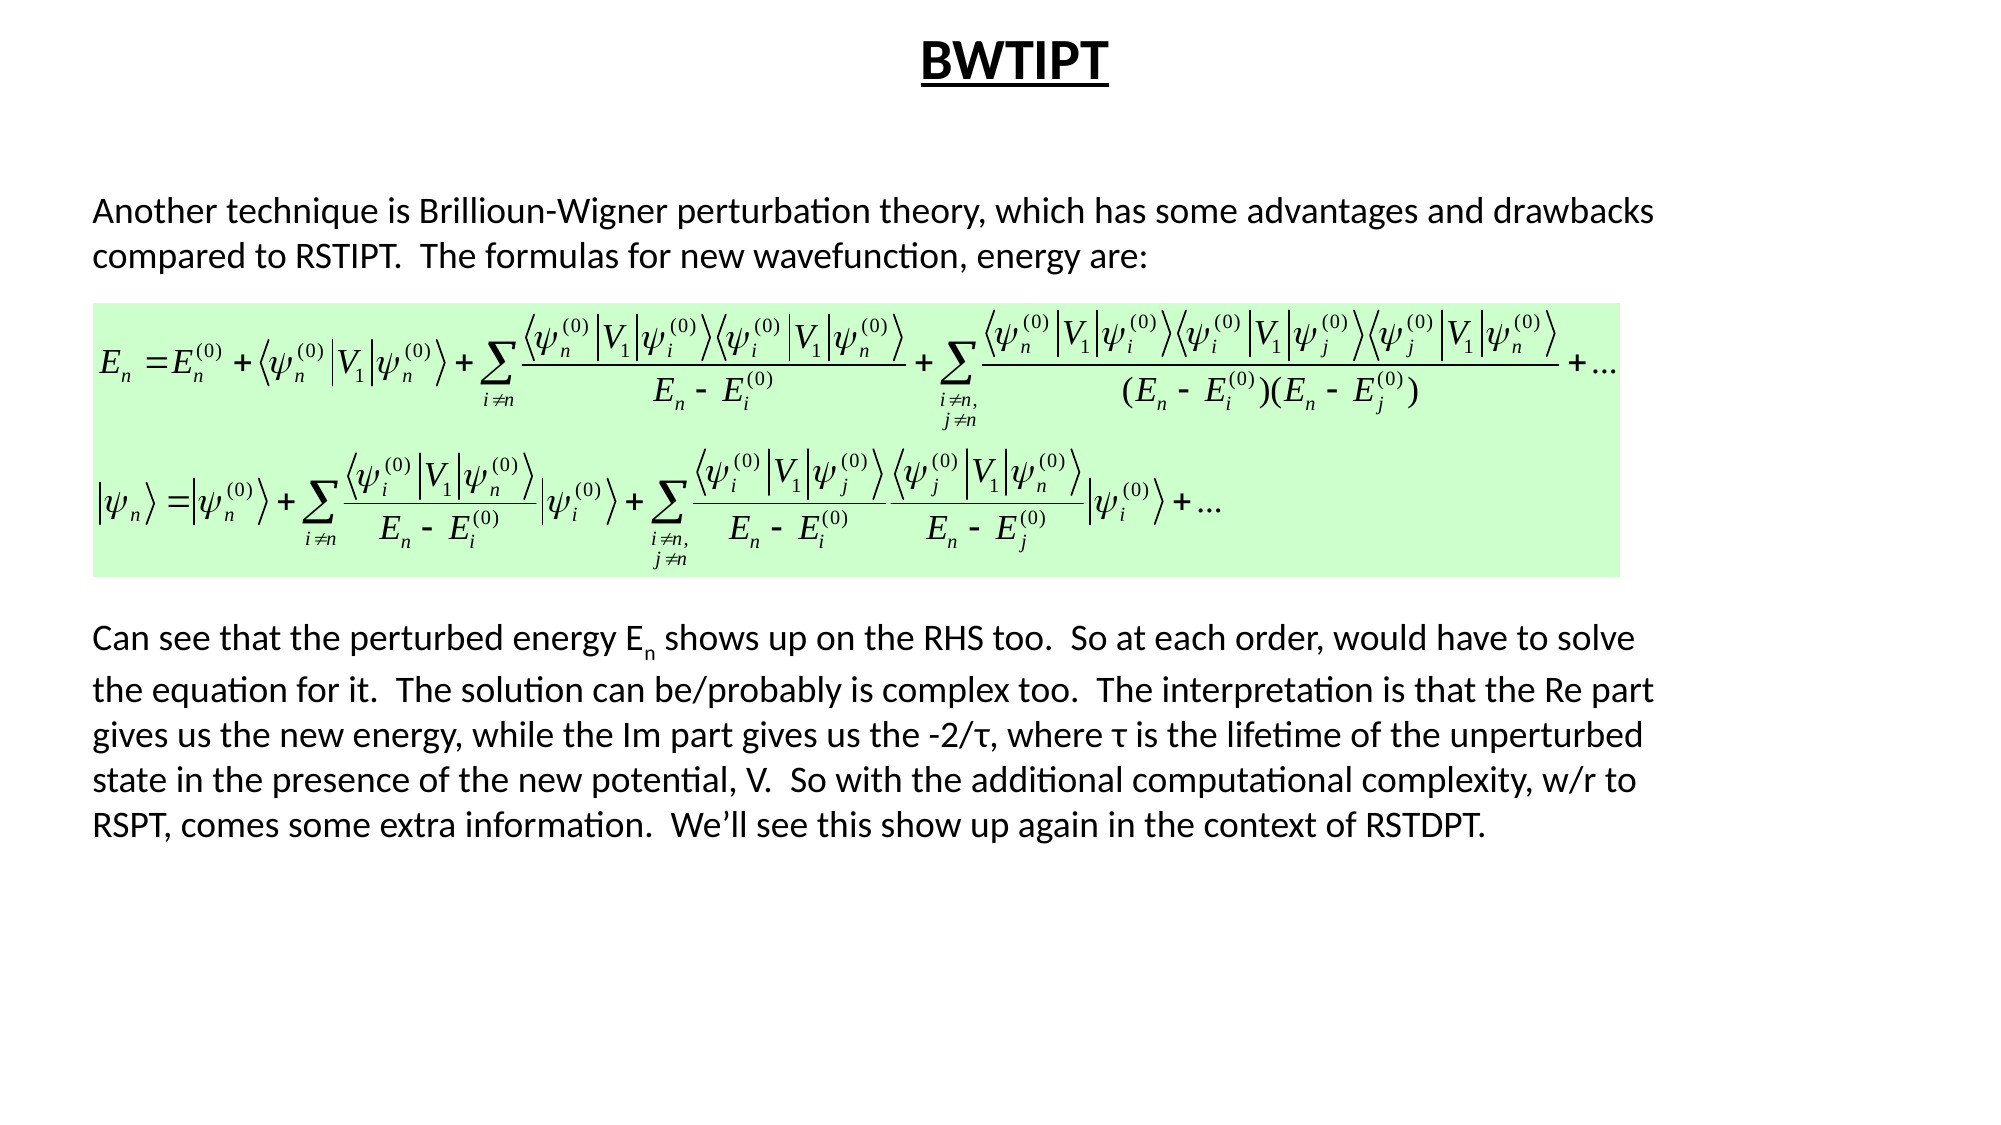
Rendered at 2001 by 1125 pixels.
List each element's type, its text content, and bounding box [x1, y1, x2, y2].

text_box Another technique is Brillioun-Wigner perturbation theory, which has some advantages and drawbacks compared to RSTIPT. The formulas for new wavefunction, energy are: [77, 178, 1698, 284]
text_box Can see that the perturbed energy En shows up on the RHS too. So at each order, would have to solve the equation for it. The solution can be/probably is complex too. The interpretation is that the Re part gives us the new energy, while the Im part gives us the -2/τ, where τ is the lifetime of the unperturbed state in the presence of the new potential, V. So with the additional computational complexity, w/r to RSPT, comes some extra information. We’ll see this show up again in the context of RSTDPT. [77, 605, 1695, 852]
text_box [93, 303, 1621, 578]
text_box BWTIPT [905, 13, 1144, 99]
